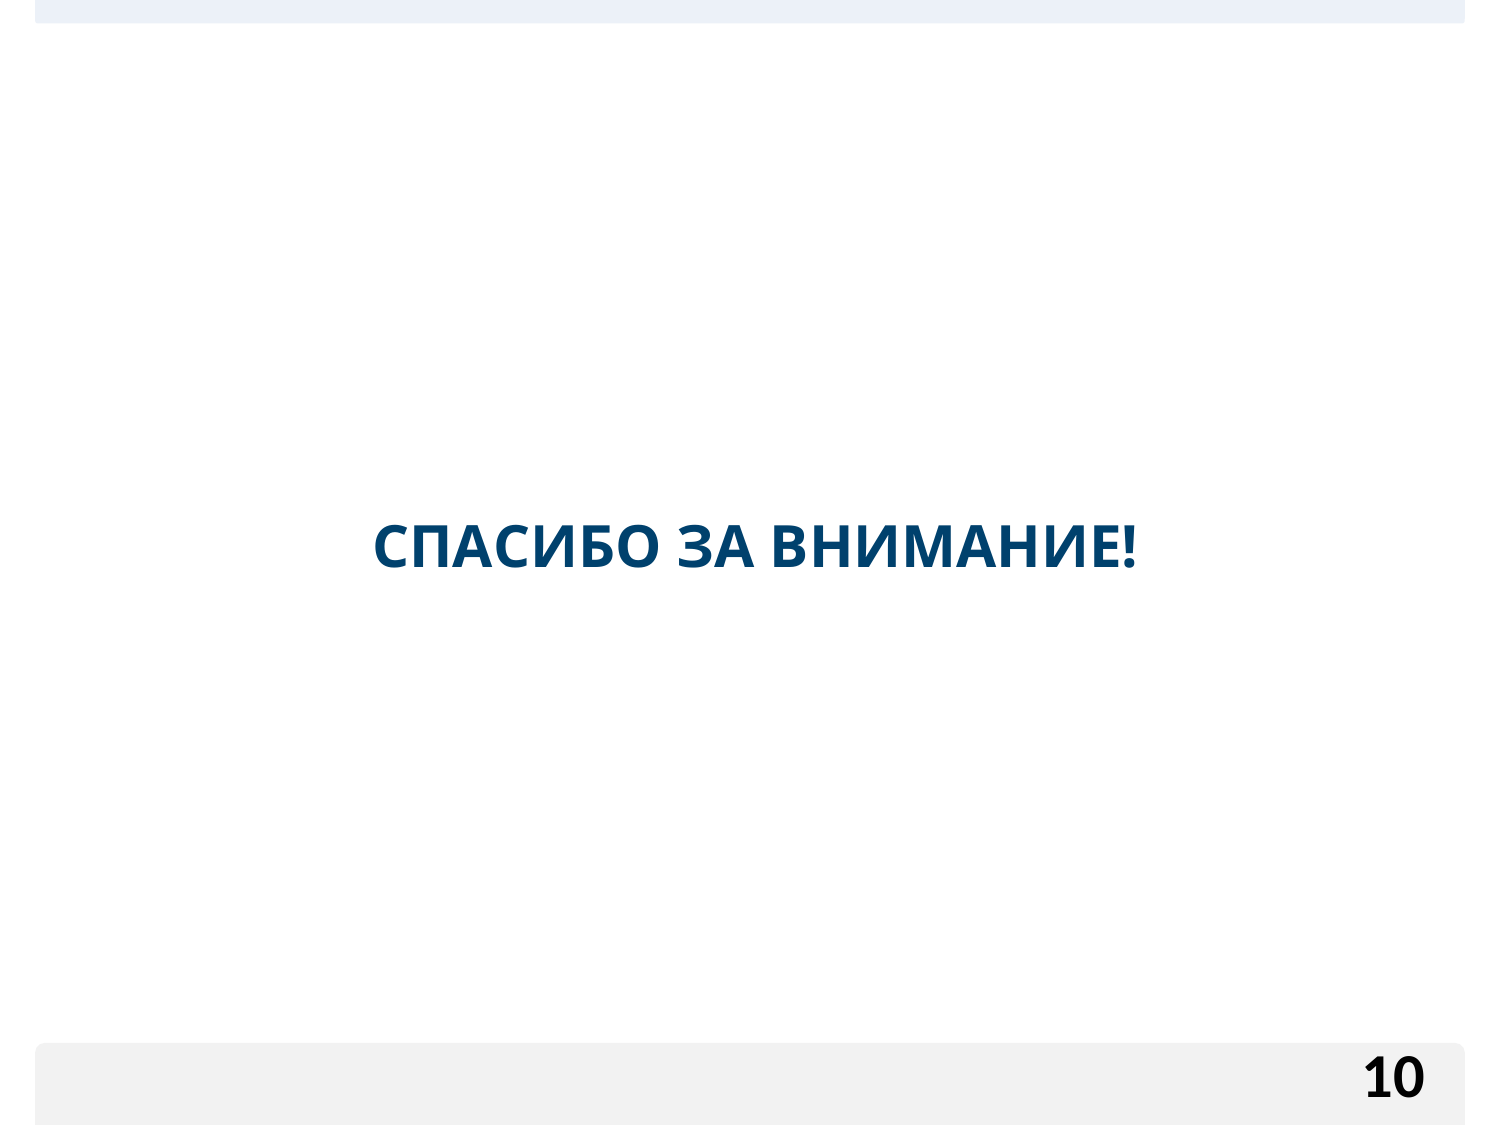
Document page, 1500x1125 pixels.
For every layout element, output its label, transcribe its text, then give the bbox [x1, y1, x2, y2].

text_box СПАСИБО ЗА ВНИМАНИЕ! [187, 515, 1325, 593]
slide_number 10 [1089, 1042, 1440, 1103]
